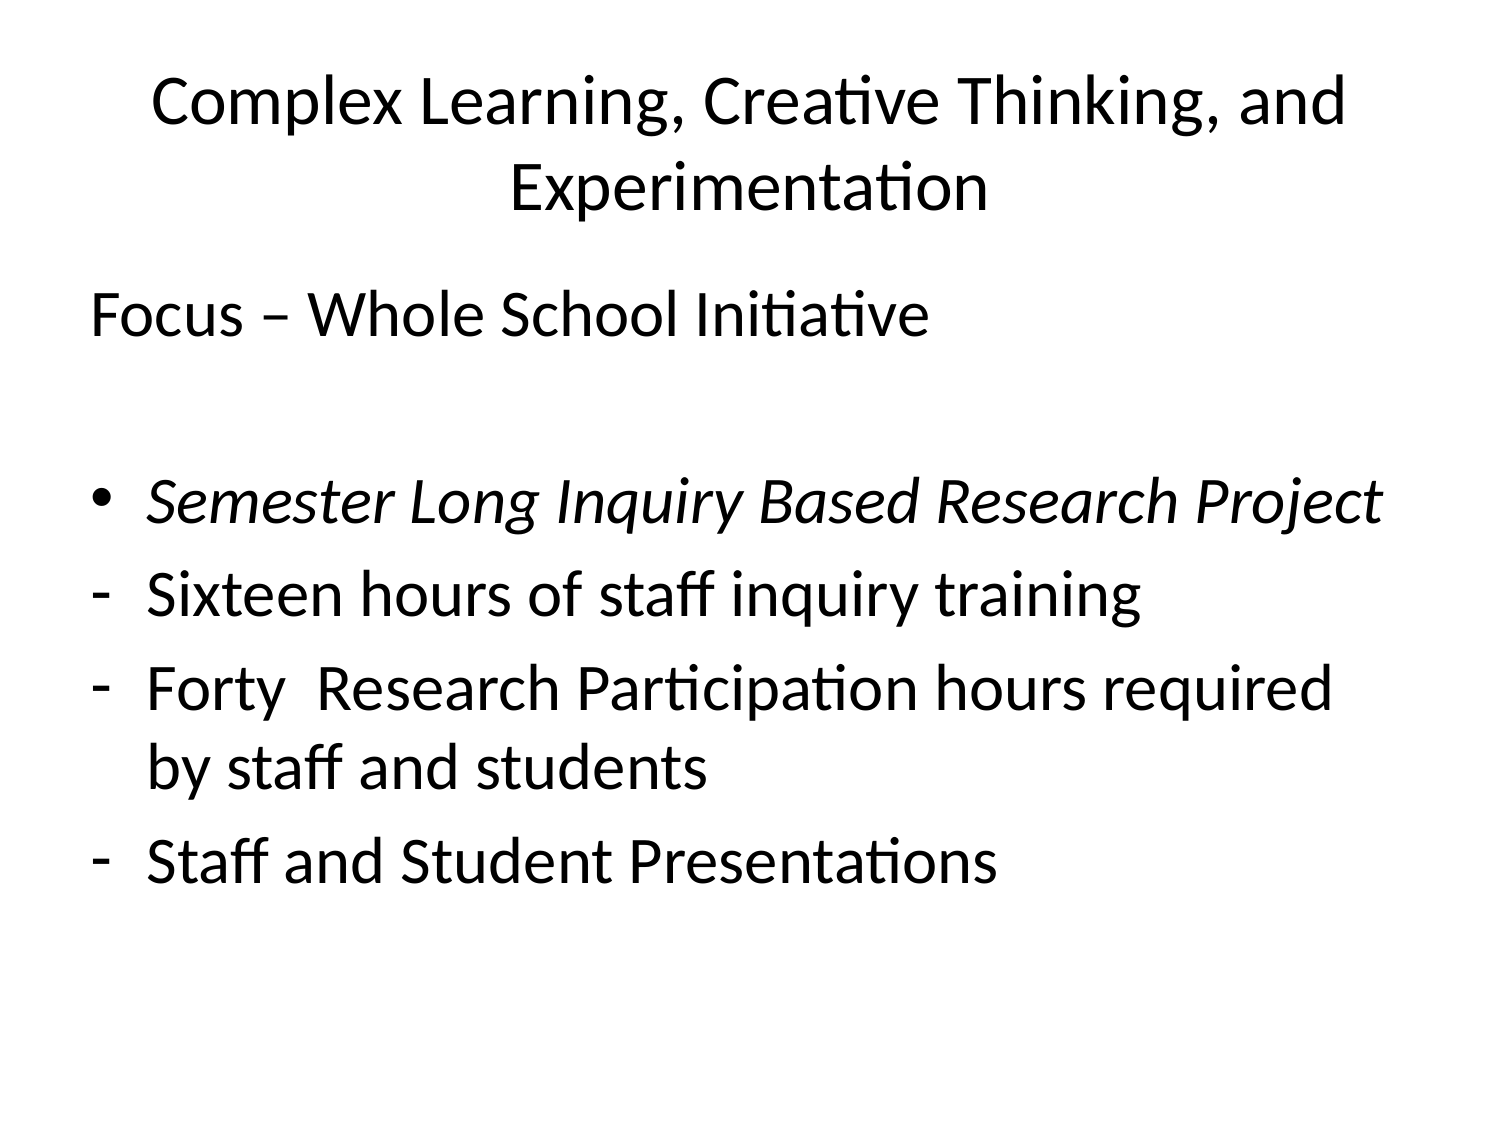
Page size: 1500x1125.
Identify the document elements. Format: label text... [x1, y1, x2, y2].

list Focus – Whole School Initiative Semester Long Inquiry Based Research Project Sixteen hours of staff inquiry training Forty Research Participation hours required by staff and students Staff and Student Presentations [75, 262, 1425, 1005]
title Complex Learning, Creative Thinking, and Experimentation [75, 45, 1425, 233]
